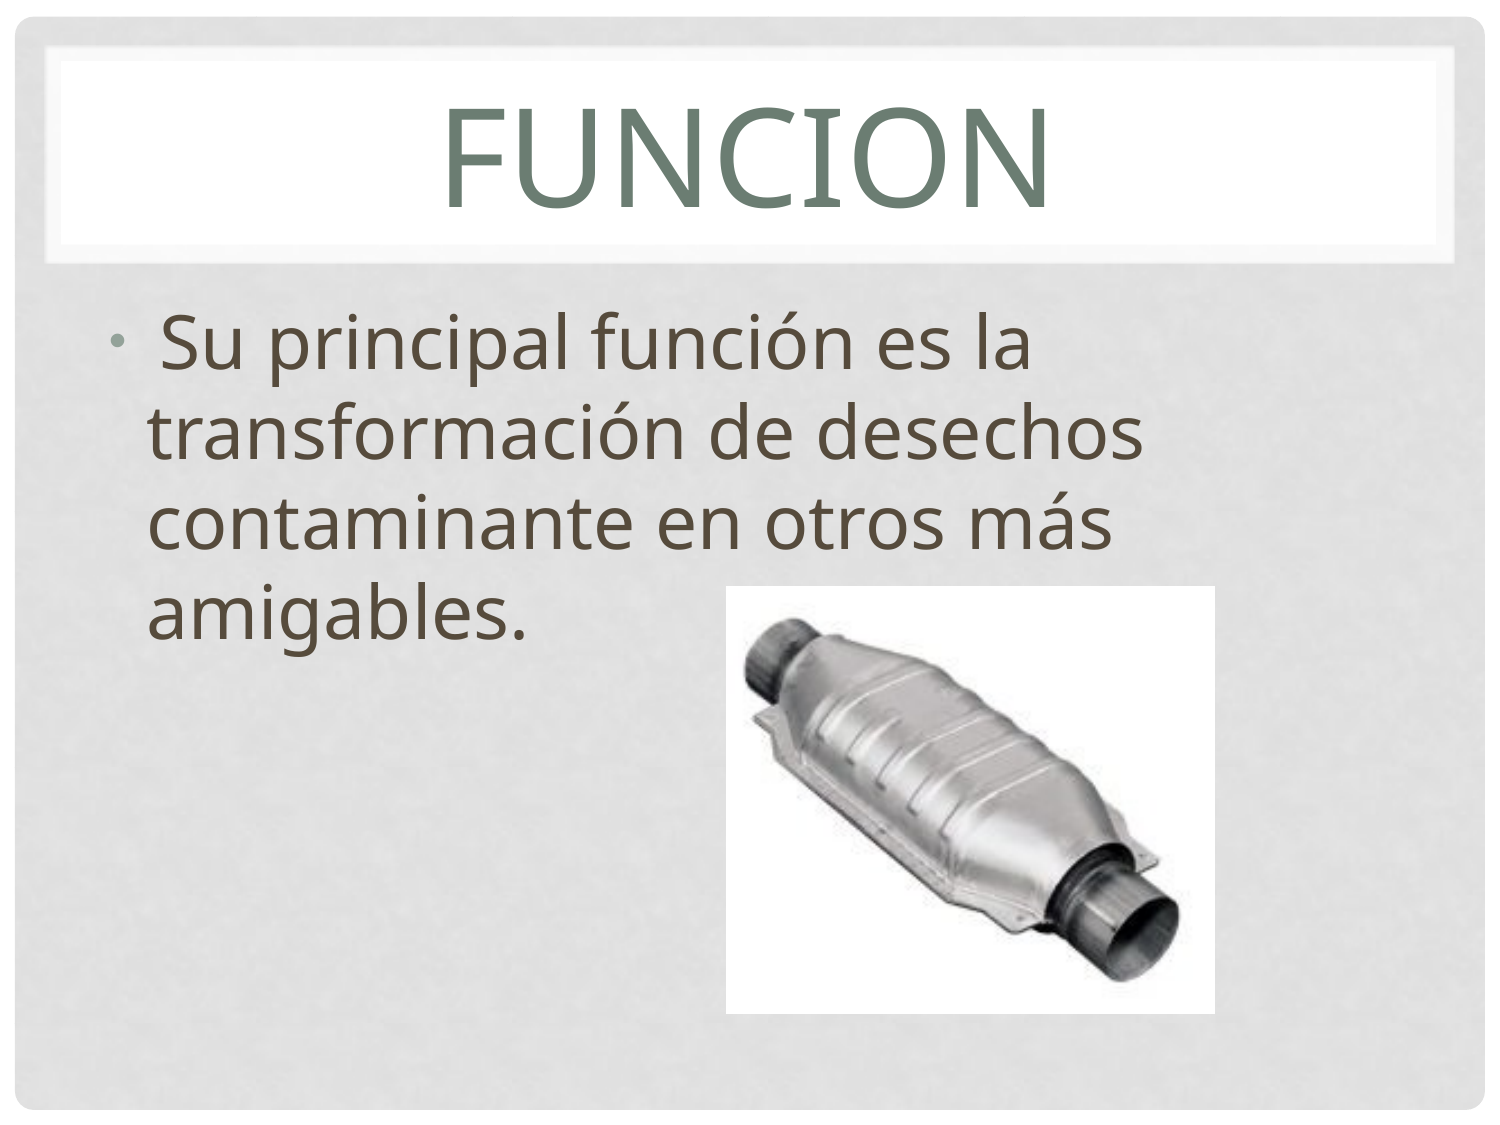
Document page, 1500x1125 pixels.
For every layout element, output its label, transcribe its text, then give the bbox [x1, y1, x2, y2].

title FUNCION [69, 66, 1425, 238]
picture [726, 585, 1215, 1014]
list Su principal función es la transformación de desechos contaminante en otros más amigables. [75, 287, 1425, 1005]
